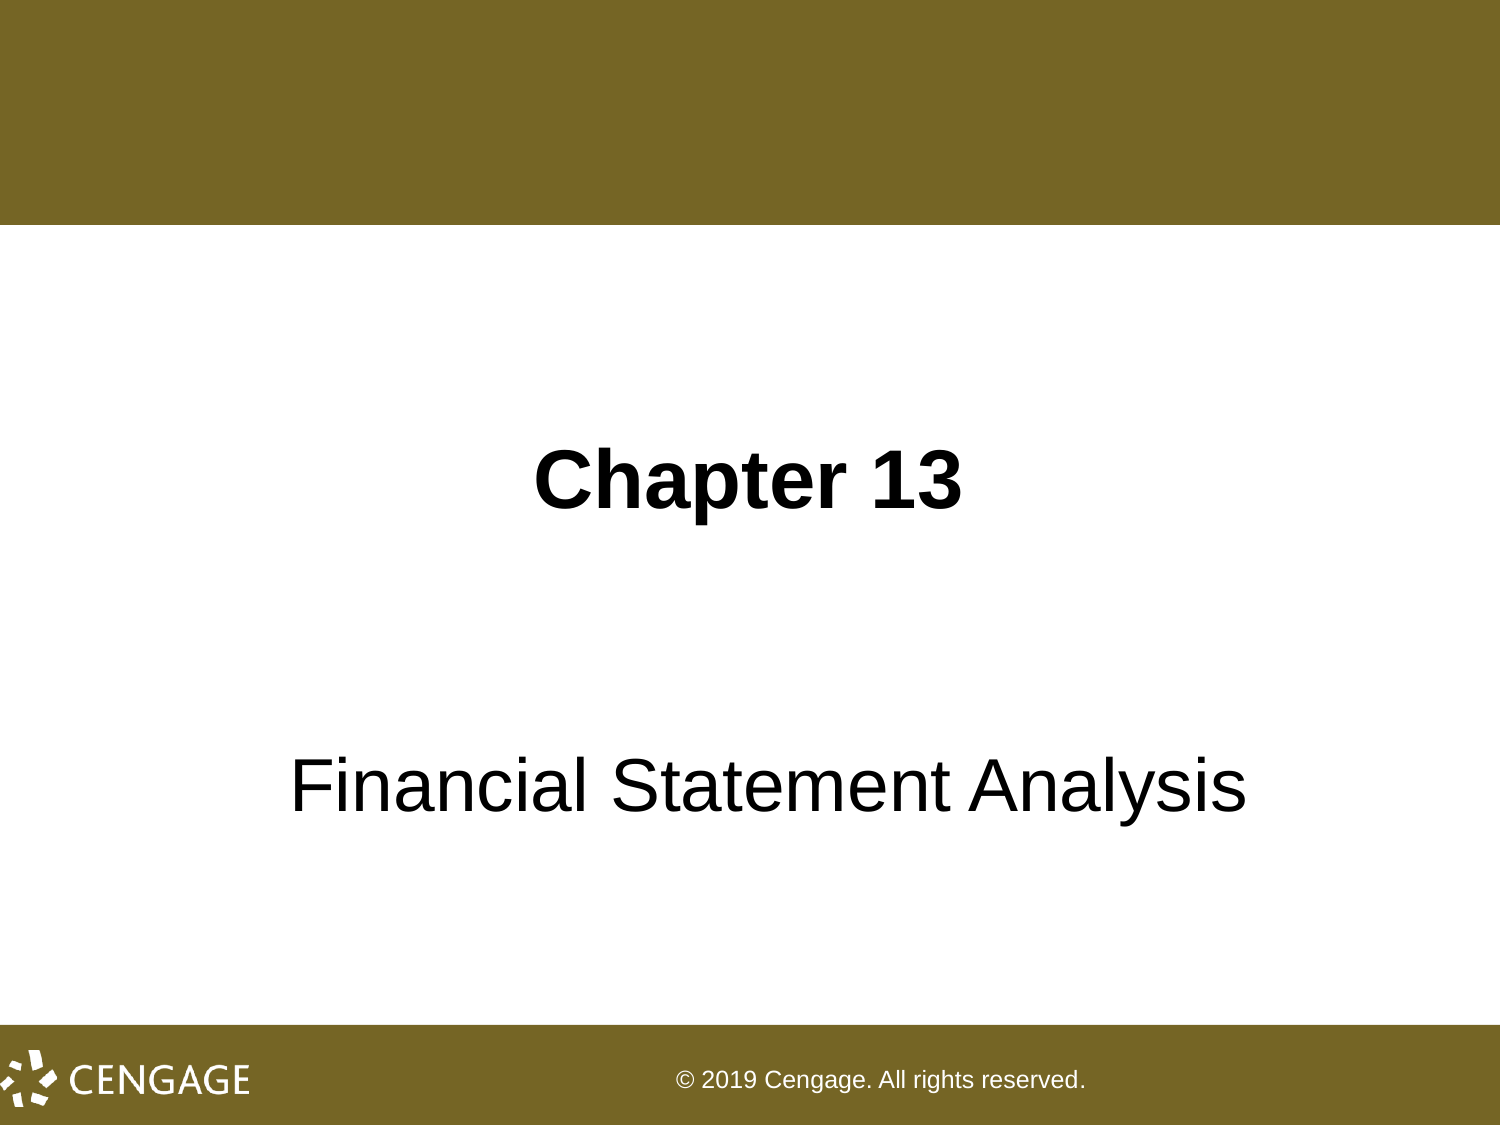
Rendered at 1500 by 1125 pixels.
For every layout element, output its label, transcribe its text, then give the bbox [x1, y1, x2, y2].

list © 2019 Cengage. All rights reserved. [262, 1031, 1500, 1125]
title Chapter 13 [137, 359, 1361, 591]
list Financial Statement Analysis [120, 655, 1417, 907]
picture [0, 1050, 249, 1107]
